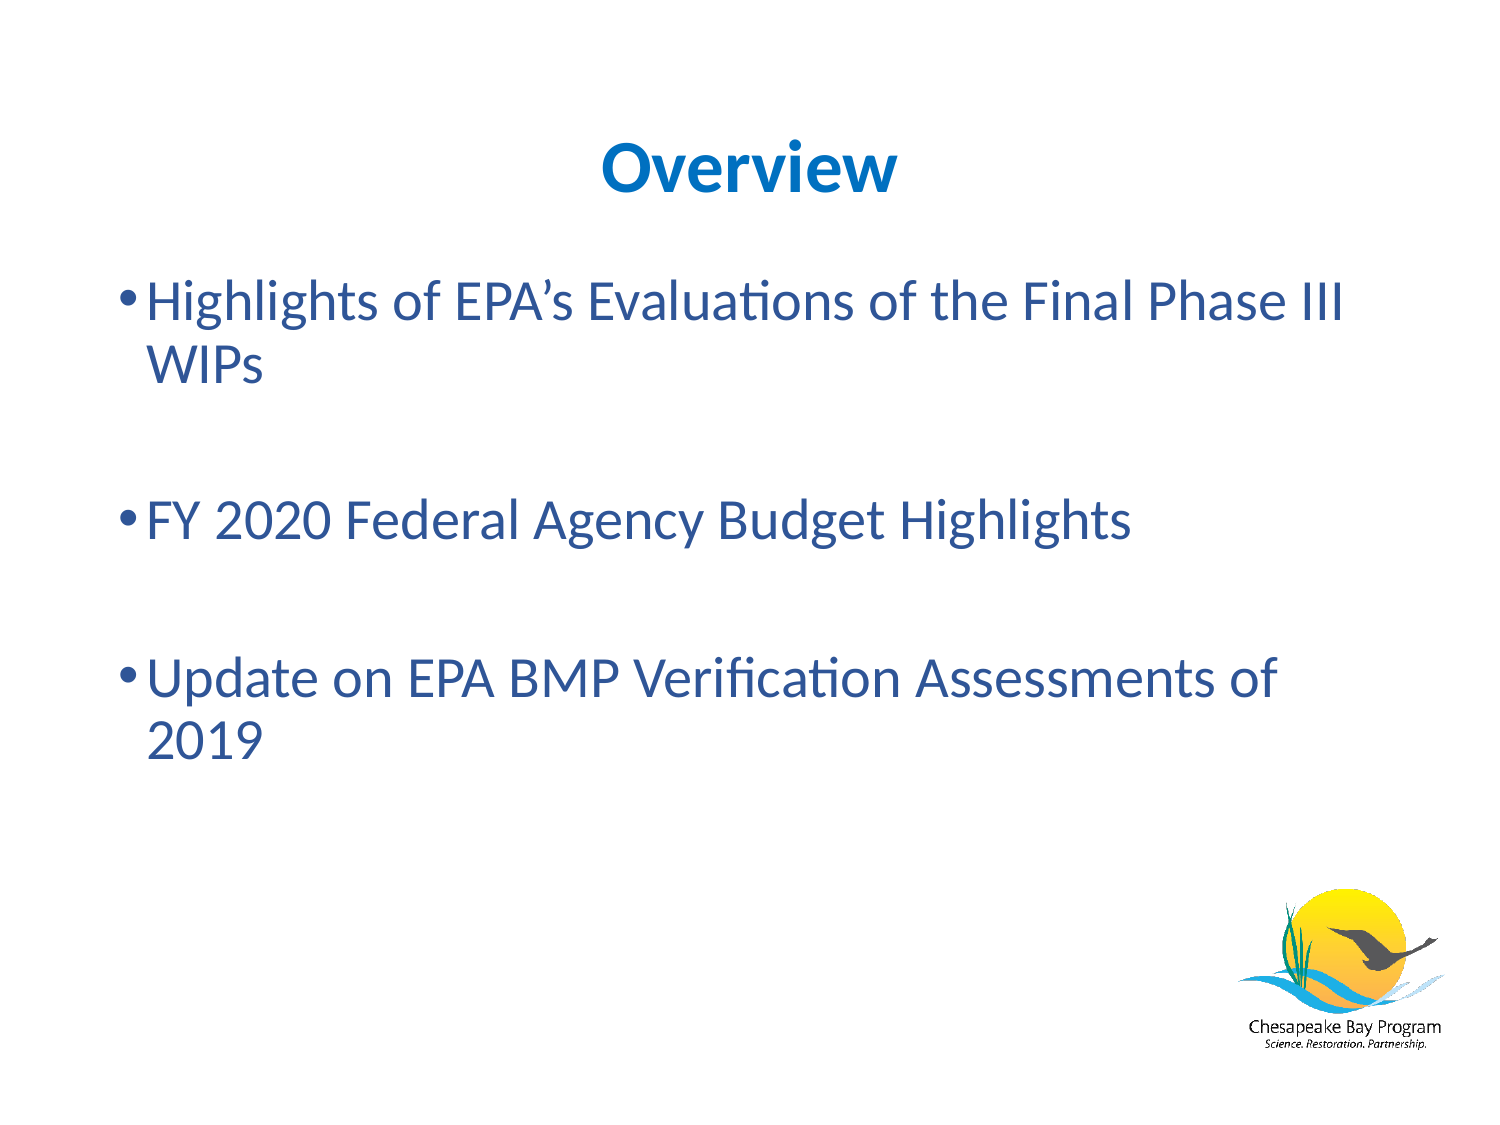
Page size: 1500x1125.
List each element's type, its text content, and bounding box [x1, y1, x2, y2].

picture [1237, 887, 1445, 1050]
title Overview [103, 59, 1397, 262]
list Highlights of EPA’s Evaluations of the Final Phase III WIPs FY 2020 Federal Agency Budget Highlights Update on EPA BMP Verification Assessments of 2019 [103, 262, 1397, 888]
